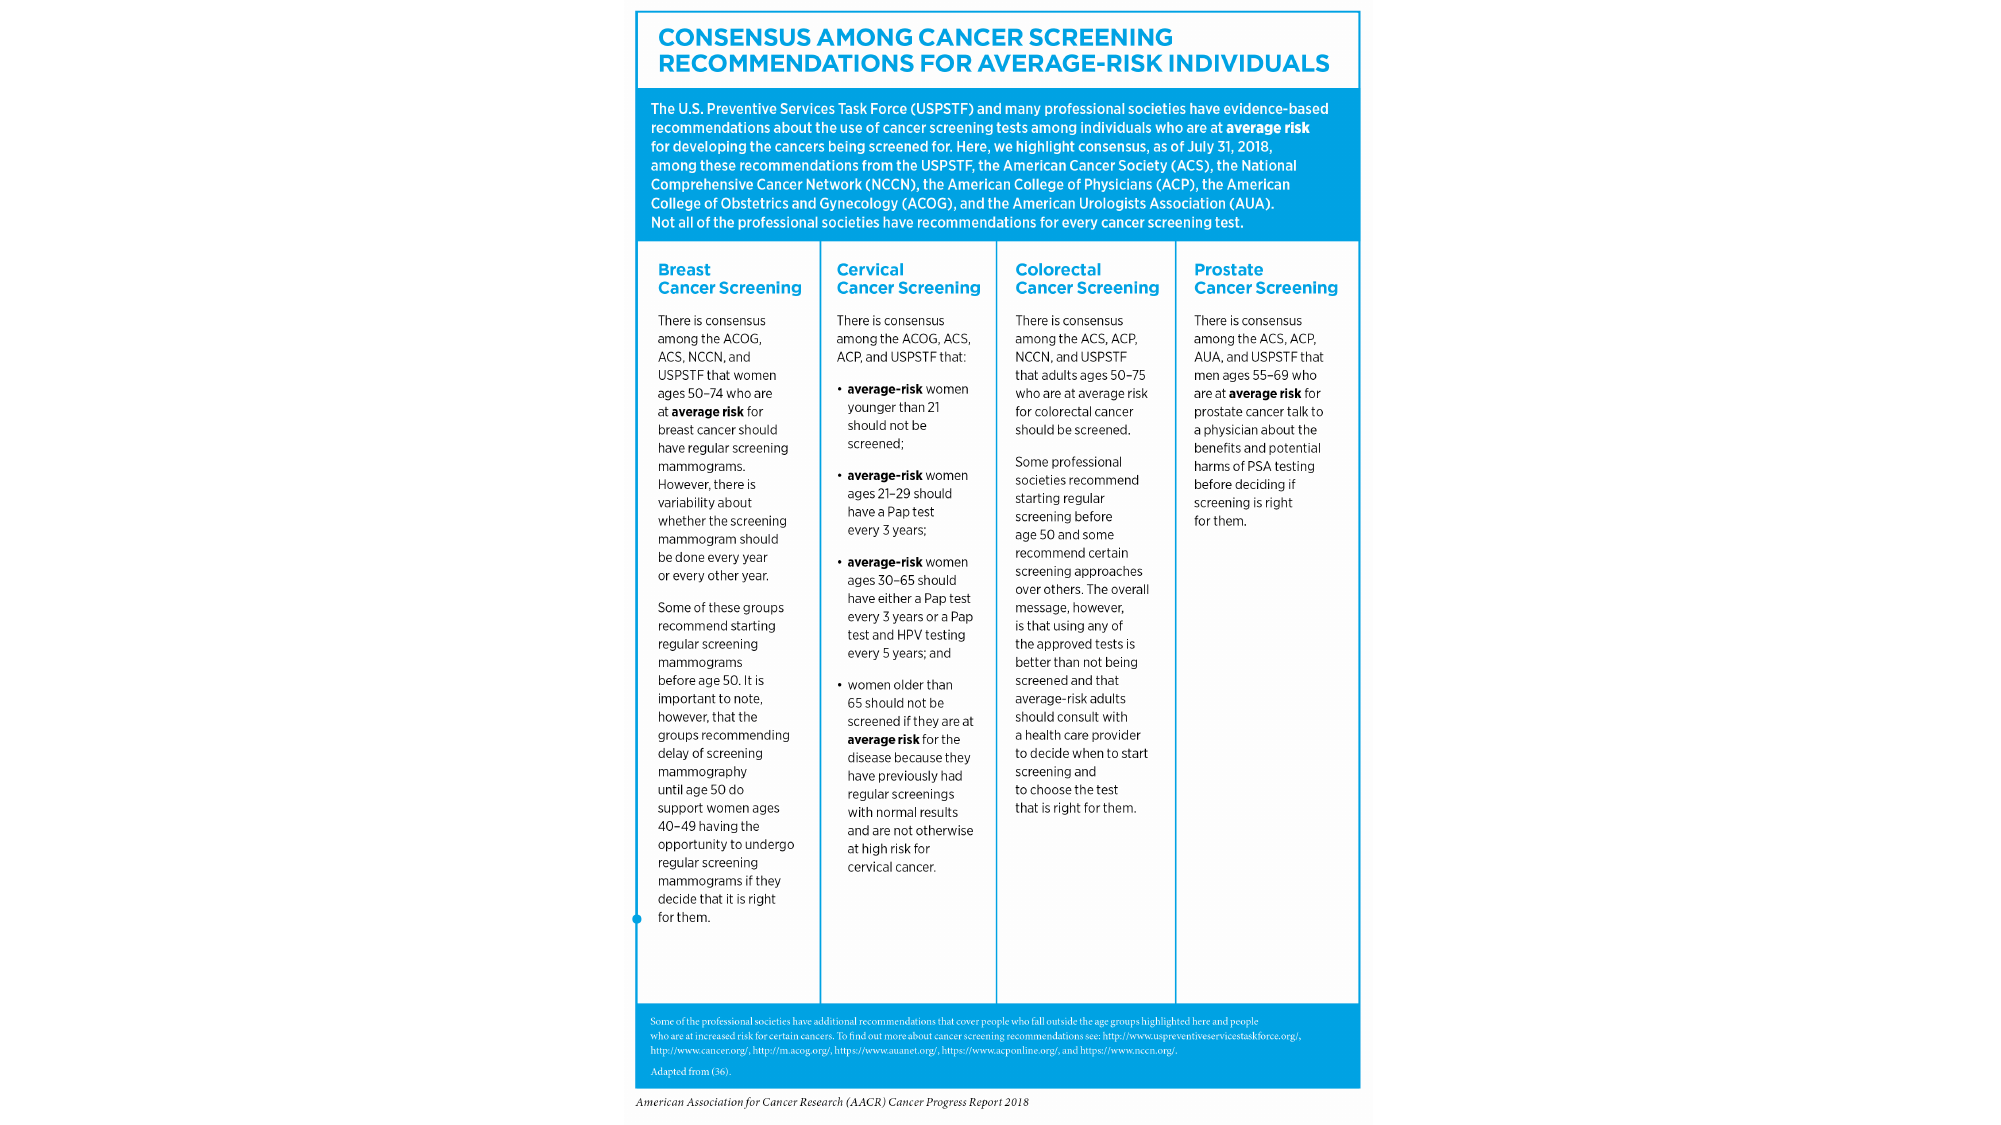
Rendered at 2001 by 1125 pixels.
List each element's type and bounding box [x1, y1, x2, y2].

picture [624, 0, 1373, 1125]
